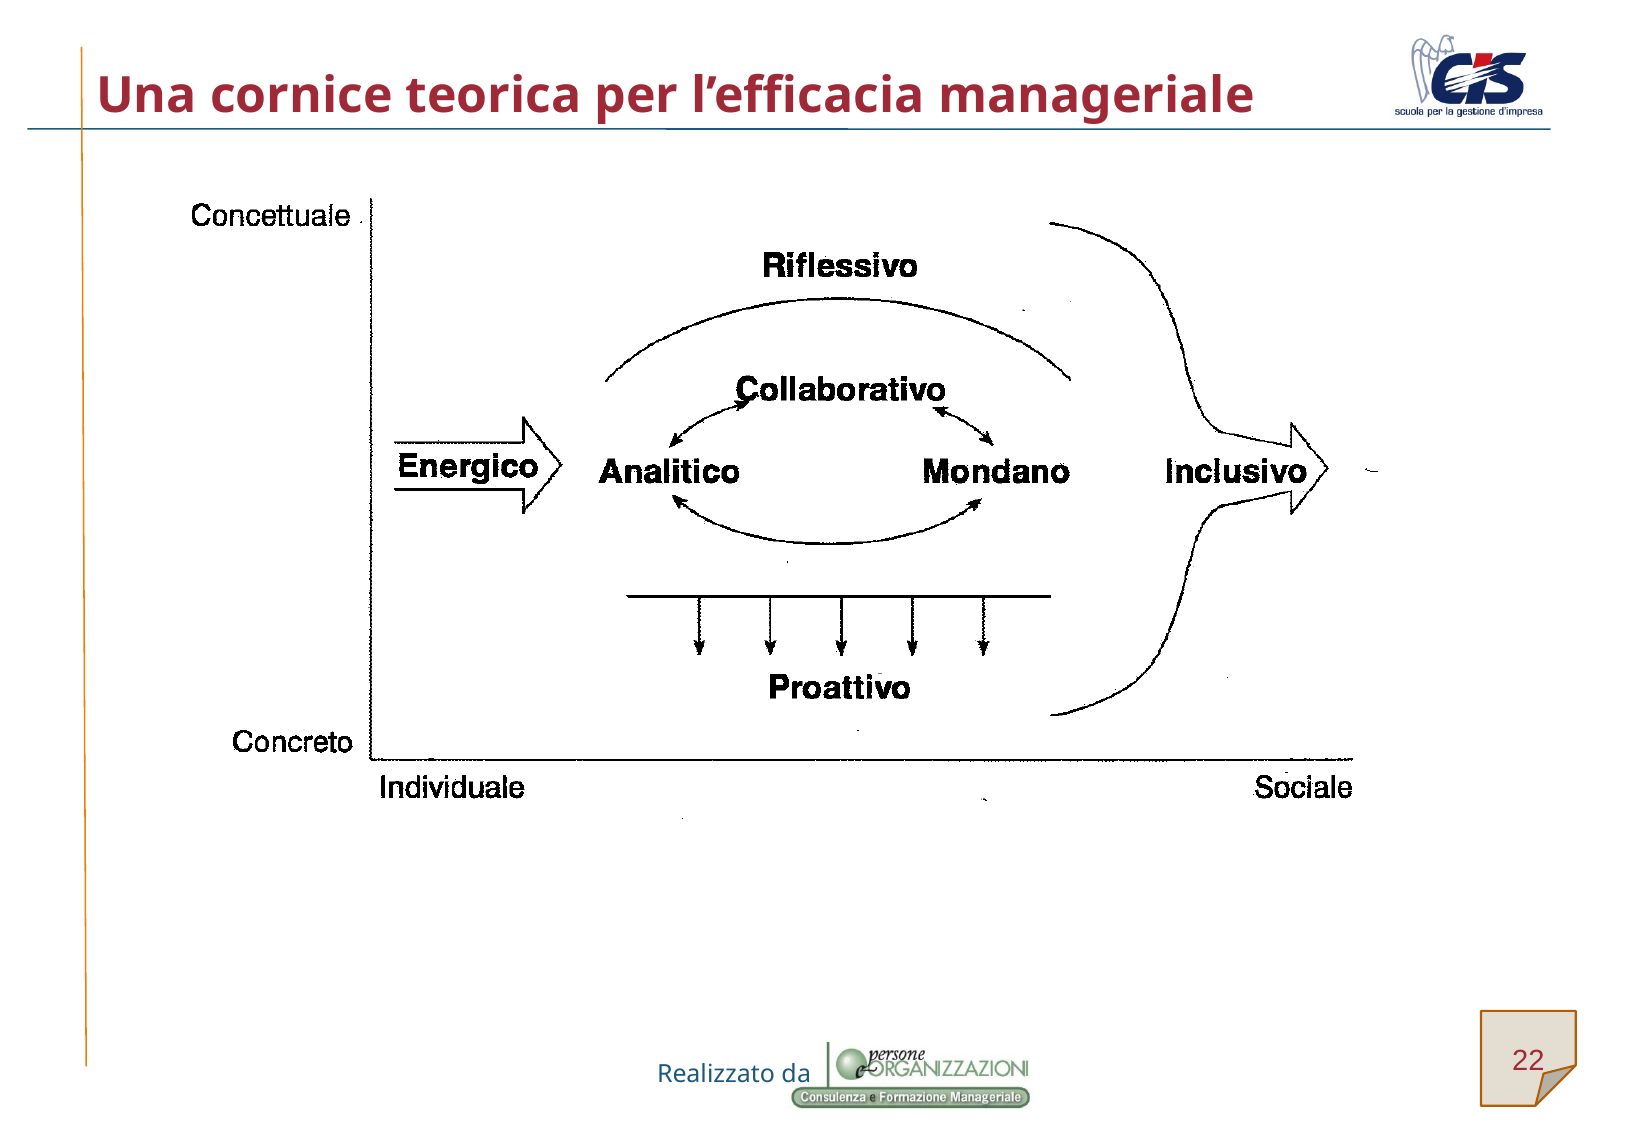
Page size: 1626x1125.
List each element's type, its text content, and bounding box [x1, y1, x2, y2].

picture [1390, 30, 1545, 121]
title Una cornice teorica per l’efficacia manageriale [81, 33, 1544, 153]
picture [127, 160, 1430, 823]
picture [787, 1070, 792, 1080]
slide_number 22 [1486, 1028, 1571, 1089]
picture [787, 1042, 1036, 1117]
